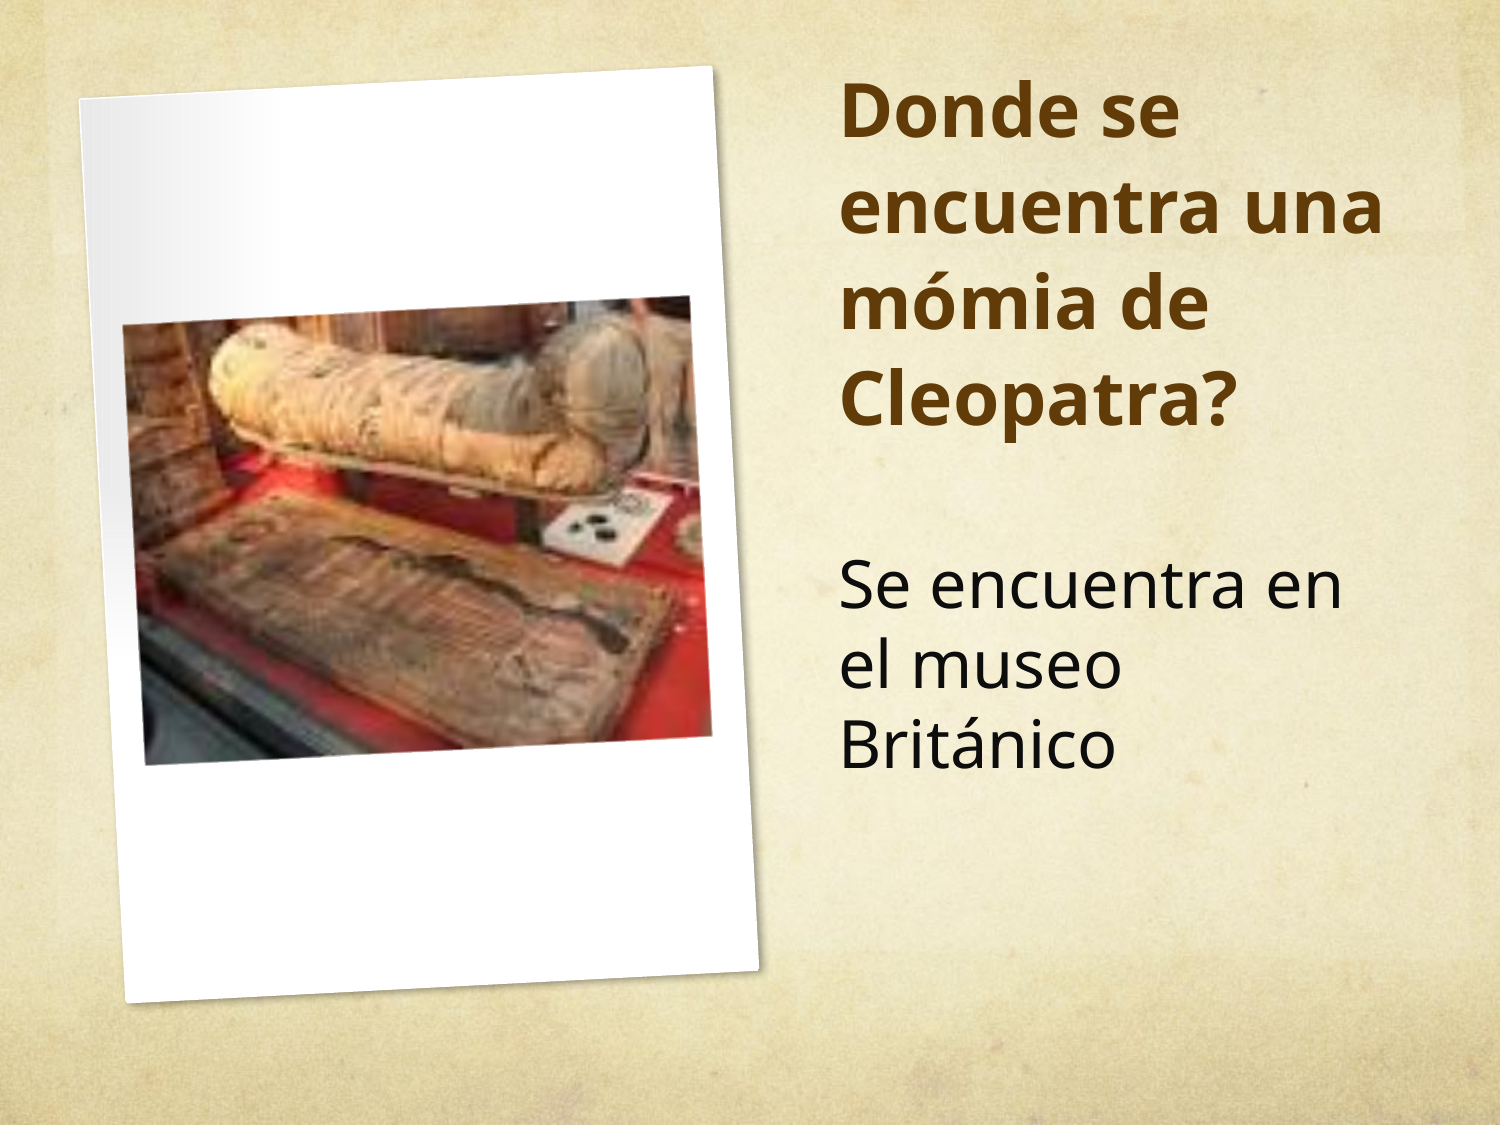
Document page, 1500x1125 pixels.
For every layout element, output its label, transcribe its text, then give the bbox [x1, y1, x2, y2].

picture [0, 0, 1500, 1125]
list Se encuentra en el museo Británico [823, 442, 1409, 965]
title Donde se encuentra una mómia de Cleopatra? [823, 95, 1409, 441]
